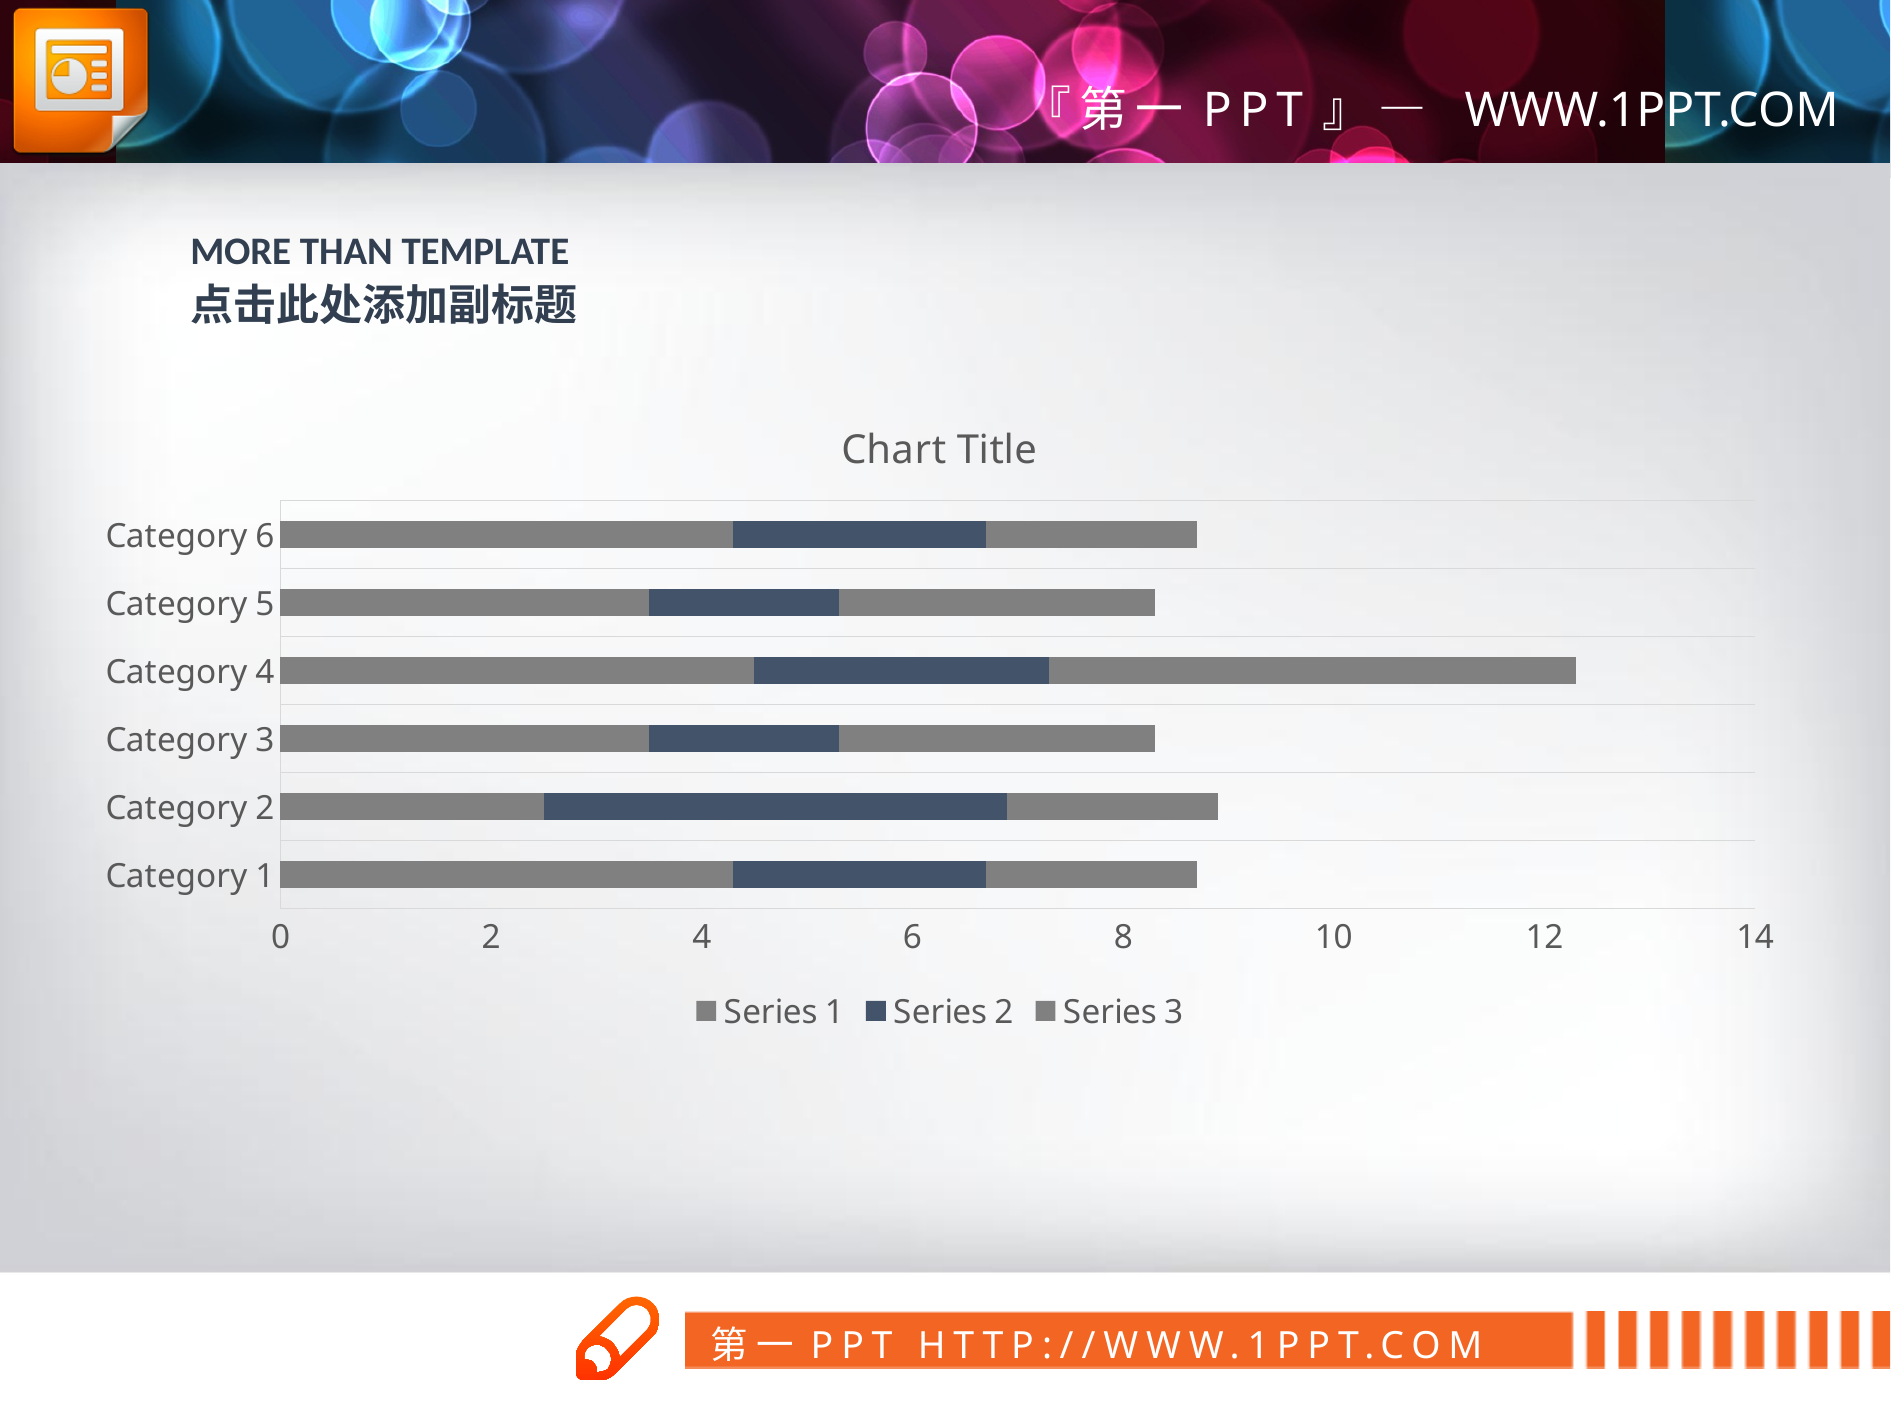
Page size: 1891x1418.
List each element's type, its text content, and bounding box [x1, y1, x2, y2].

picture [685, 1311, 1891, 1369]
chart [70, 386, 1809, 1040]
text_box MORE THAN TEMPLATE 点击此处添加副标题 [175, 213, 672, 337]
picture [0, 0, 1891, 1275]
